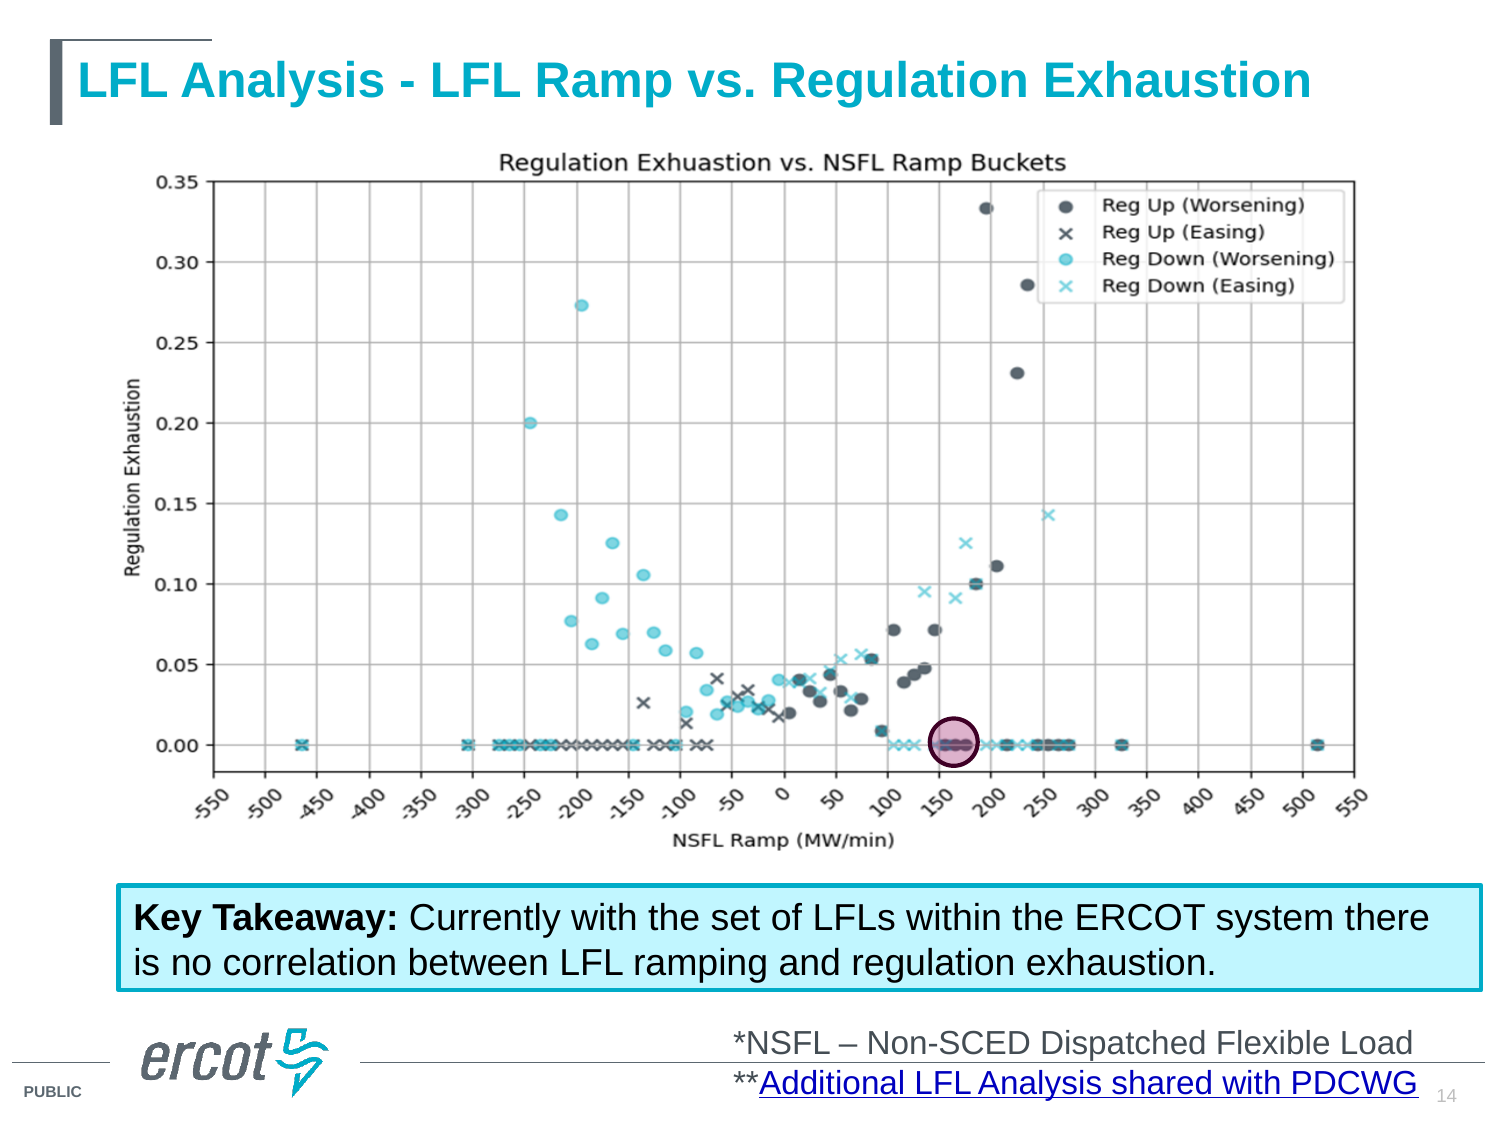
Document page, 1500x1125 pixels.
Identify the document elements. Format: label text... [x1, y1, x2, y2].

text_box Key Takeaway: Currently with the set of LFLs within the ERCOT system there is no correlation between LFL ramping and regulation exhaustion. [118, 885, 1481, 991]
title LFL Analysis - LFL Ramp vs. Regulation Exhaustion [62, 39, 1450, 125]
text_box *NSFL – Non-SCED Dispatched Flexible Load **Additional LFL Analysis shared with PDCWG [718, 1013, 1450, 1109]
picture [137, 1024, 332, 1100]
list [110, 140, 1390, 862]
